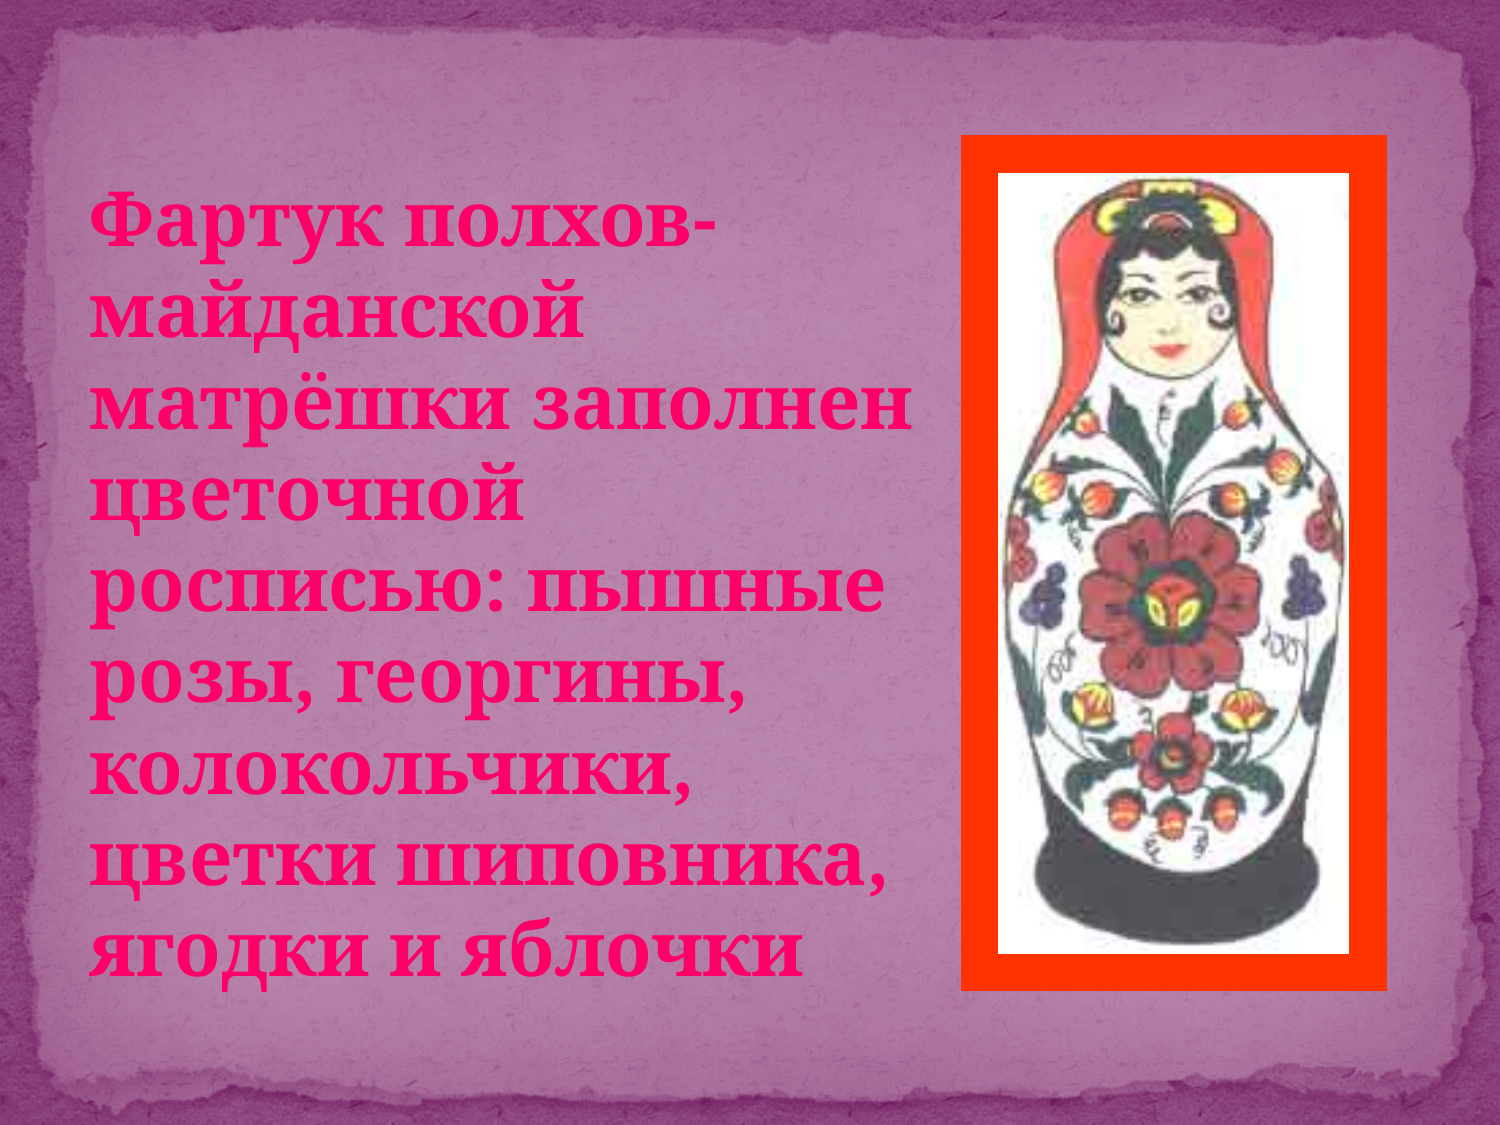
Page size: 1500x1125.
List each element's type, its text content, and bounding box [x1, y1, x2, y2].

title Фартук полхов-майданской матрёшки заполнен цветочной росписью: пышные розы, георгины, колокольчики, цветки шиповника, ягодки и яблочки [74, 24, 939, 1000]
picture [998, 173, 1349, 954]
